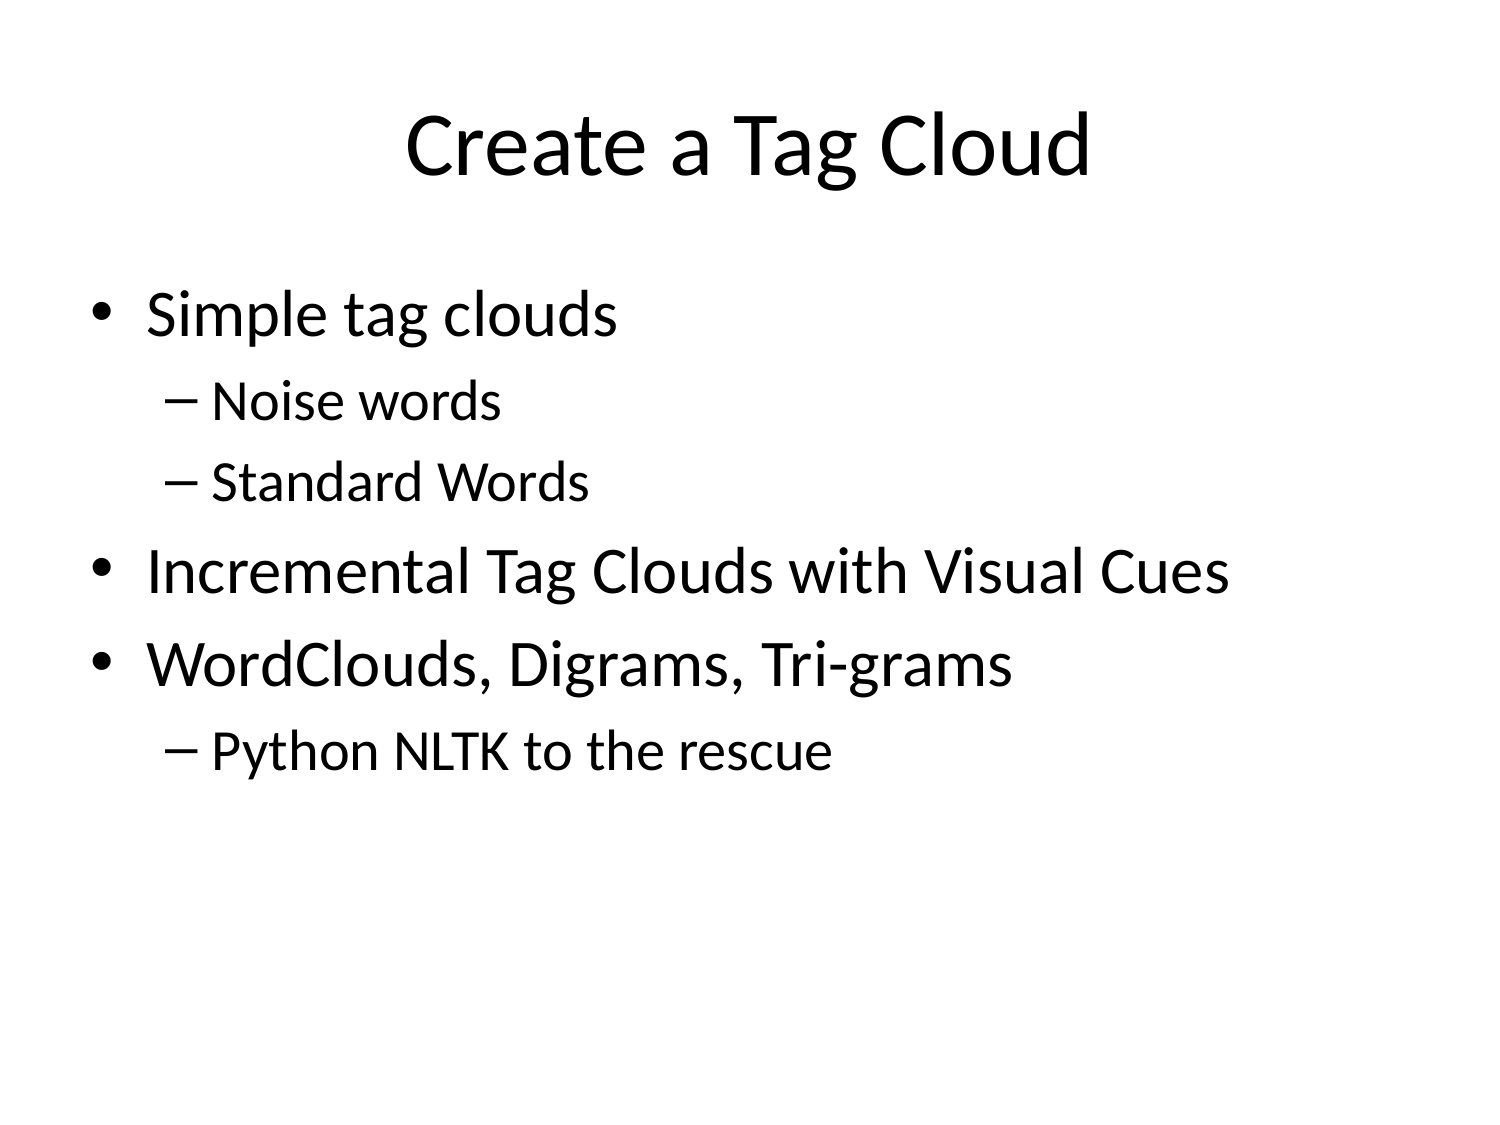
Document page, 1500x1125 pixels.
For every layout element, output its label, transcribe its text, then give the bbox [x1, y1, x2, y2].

title Create a Tag Cloud [75, 45, 1425, 233]
list Simple tag clouds Noise words Standard Words Incremental Tag Clouds with Visual Cues WordClouds, Digrams, Tri-grams Python NLTK to the rescue [75, 262, 1425, 1005]
